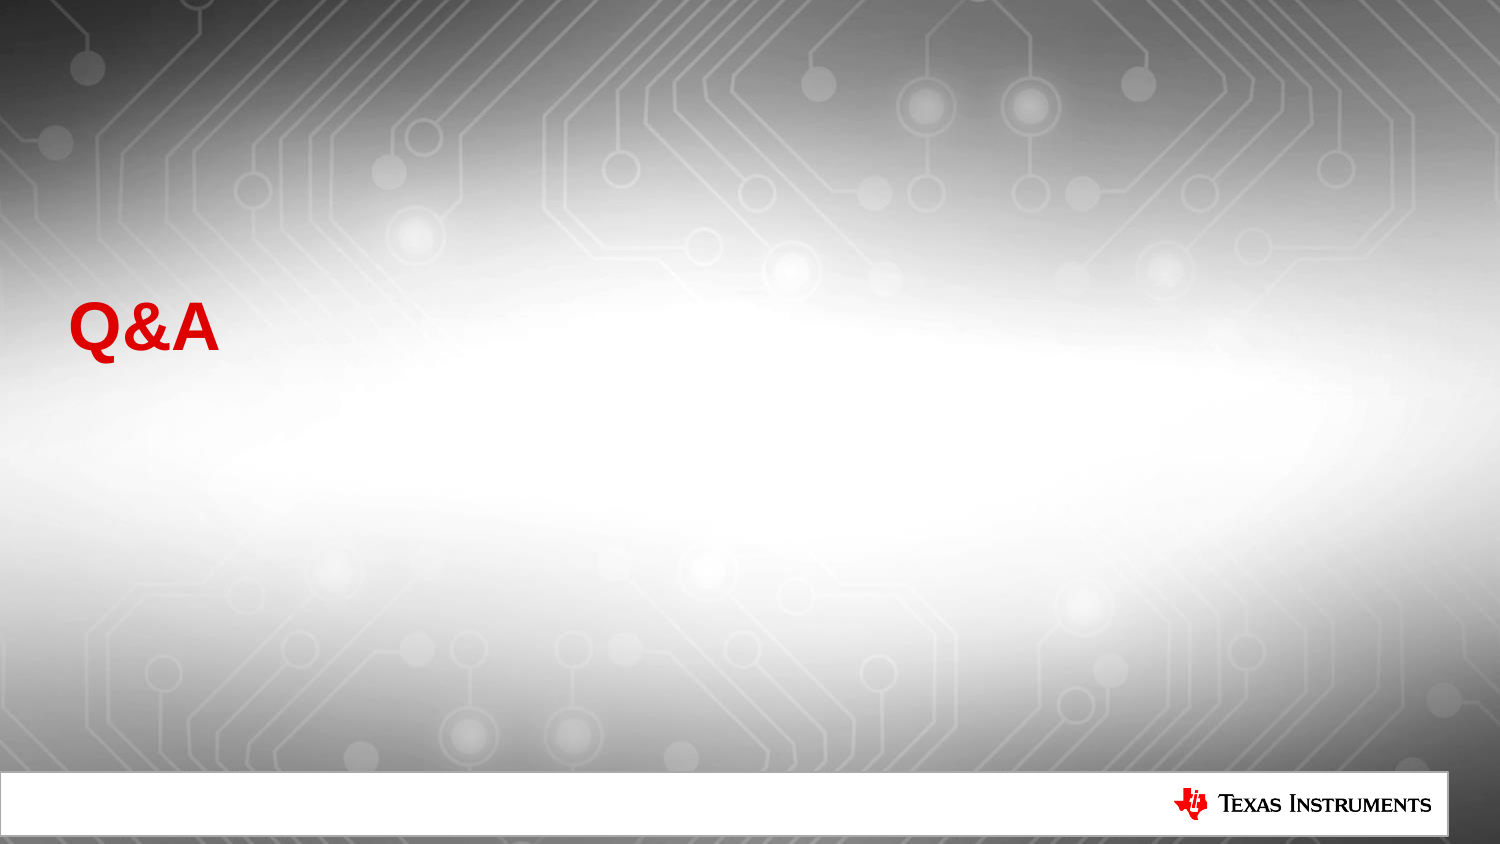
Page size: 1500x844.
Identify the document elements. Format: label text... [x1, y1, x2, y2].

title Q&A [56, 238, 1444, 421]
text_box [0, 771, 1449, 837]
picture [0, 0, 1500, 844]
